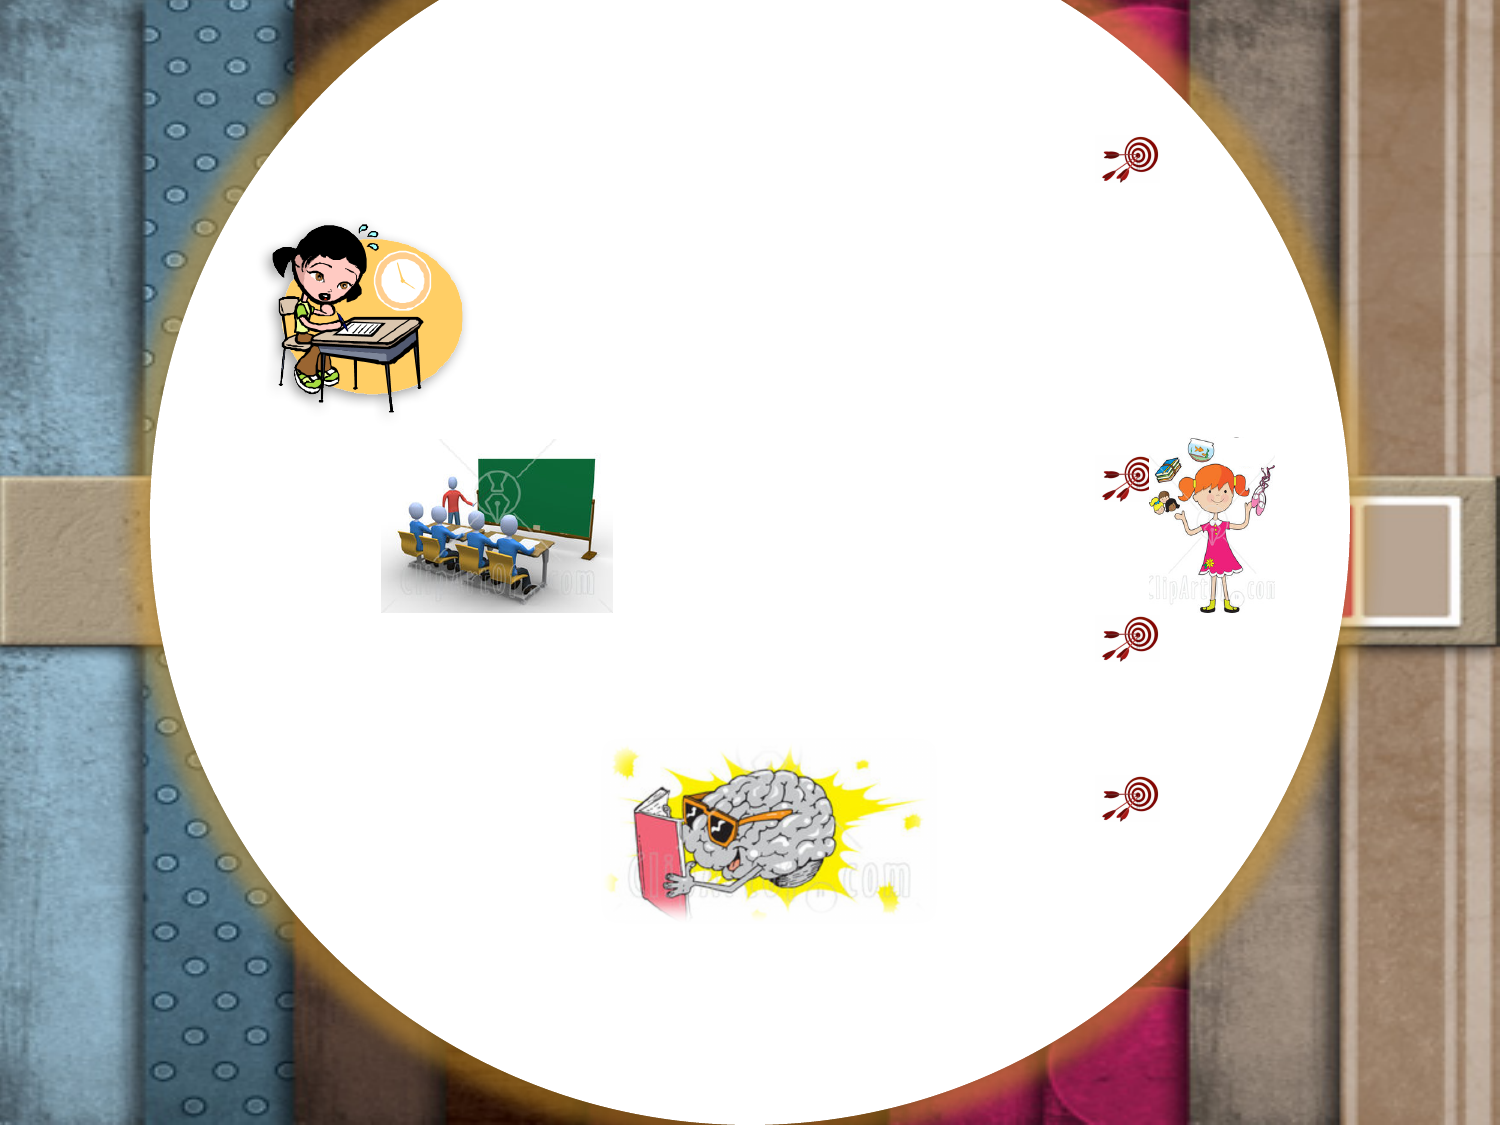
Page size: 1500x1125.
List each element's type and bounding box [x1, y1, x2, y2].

text_box [1149, 437, 1276, 613]
picture [0, 0, 1500, 1125]
